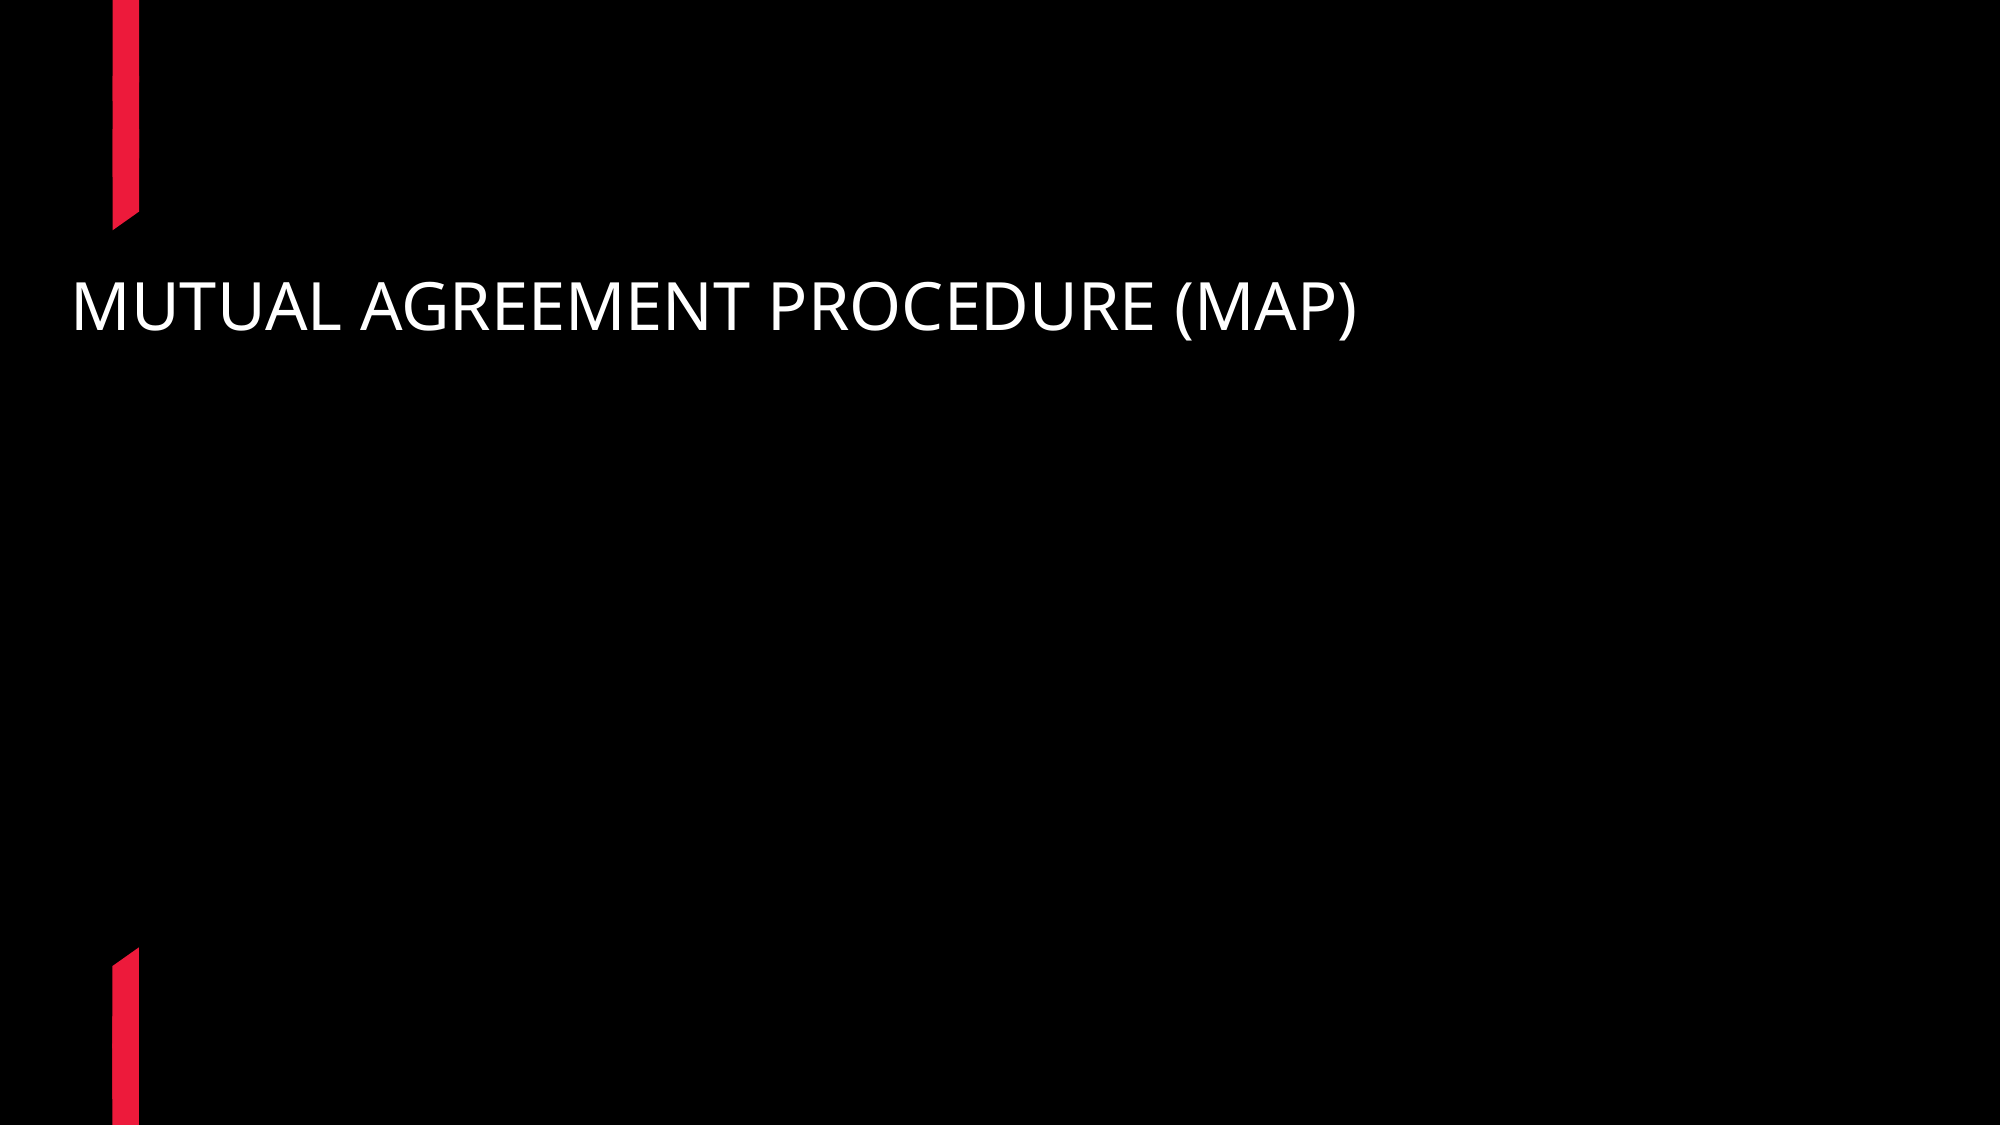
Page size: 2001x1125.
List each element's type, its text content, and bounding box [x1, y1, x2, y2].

title MUTUAL AGREEMENT PROCEDURE (MAP) [70, 272, 1843, 346]
